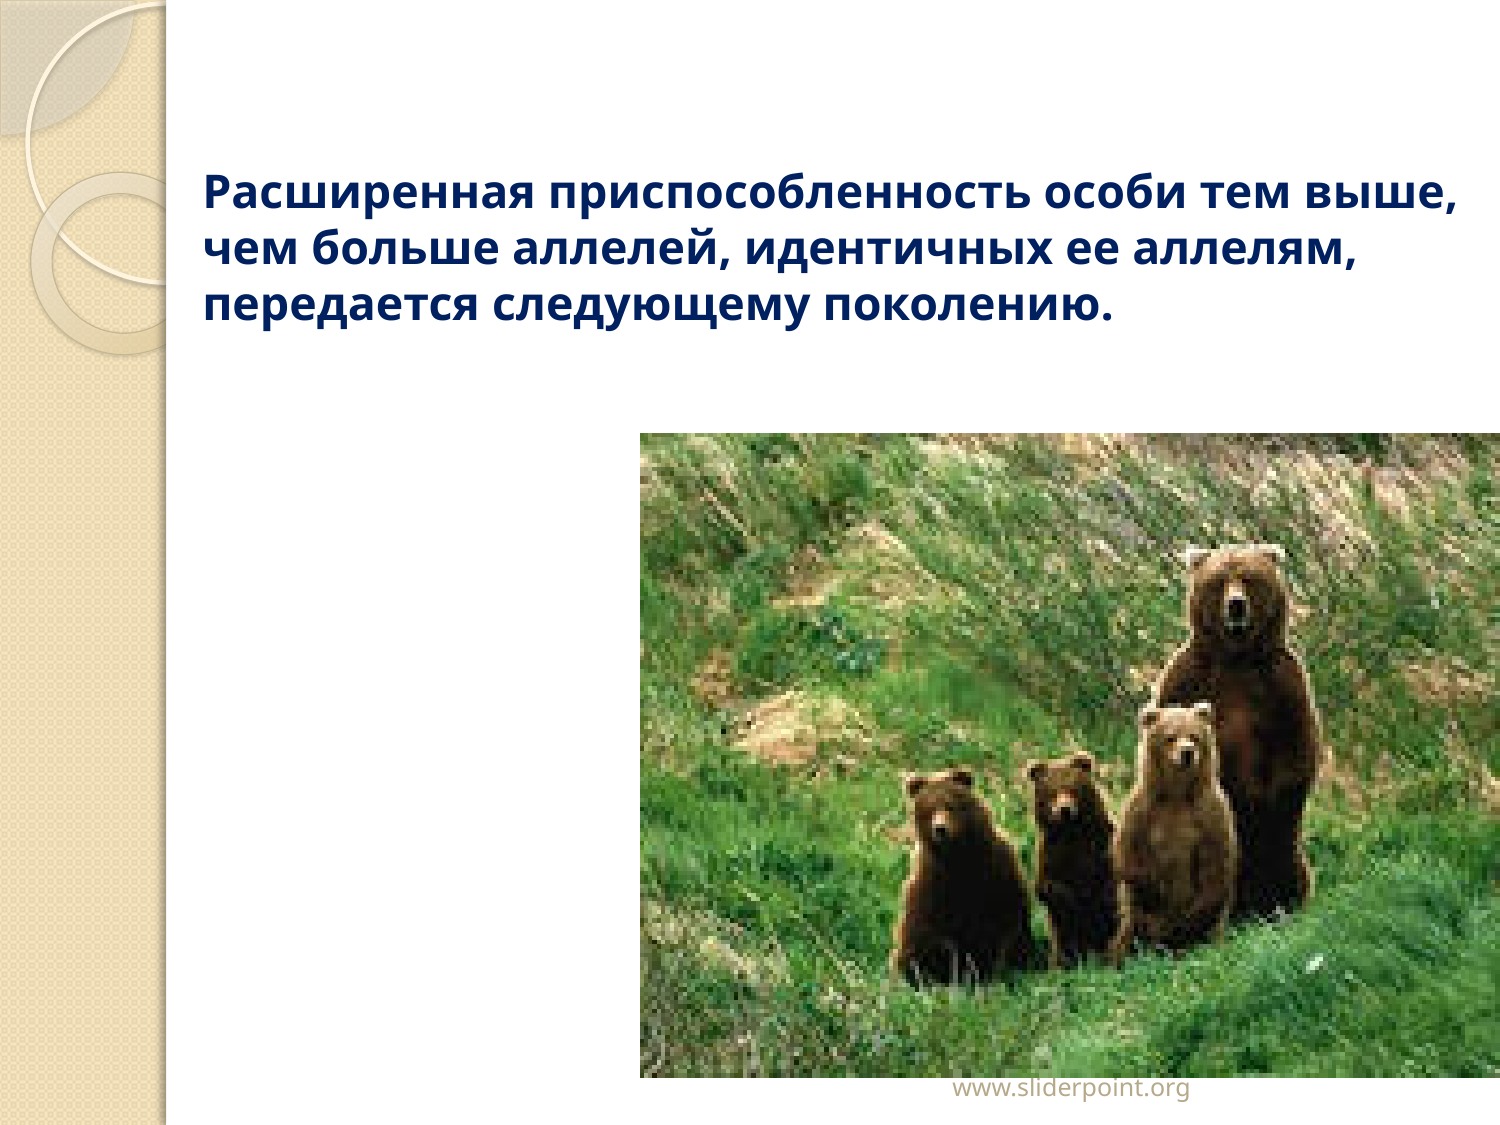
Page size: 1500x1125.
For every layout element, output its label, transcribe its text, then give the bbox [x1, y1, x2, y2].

footer www.sliderpoint.org [937, 1089, 1413, 1113]
title Расширенная приспособленность особи тем выше, чем больше аллелей, идентичных ее аллелям, передается следующему поколению. [187, 152, 1477, 340]
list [640, 433, 1500, 1079]
